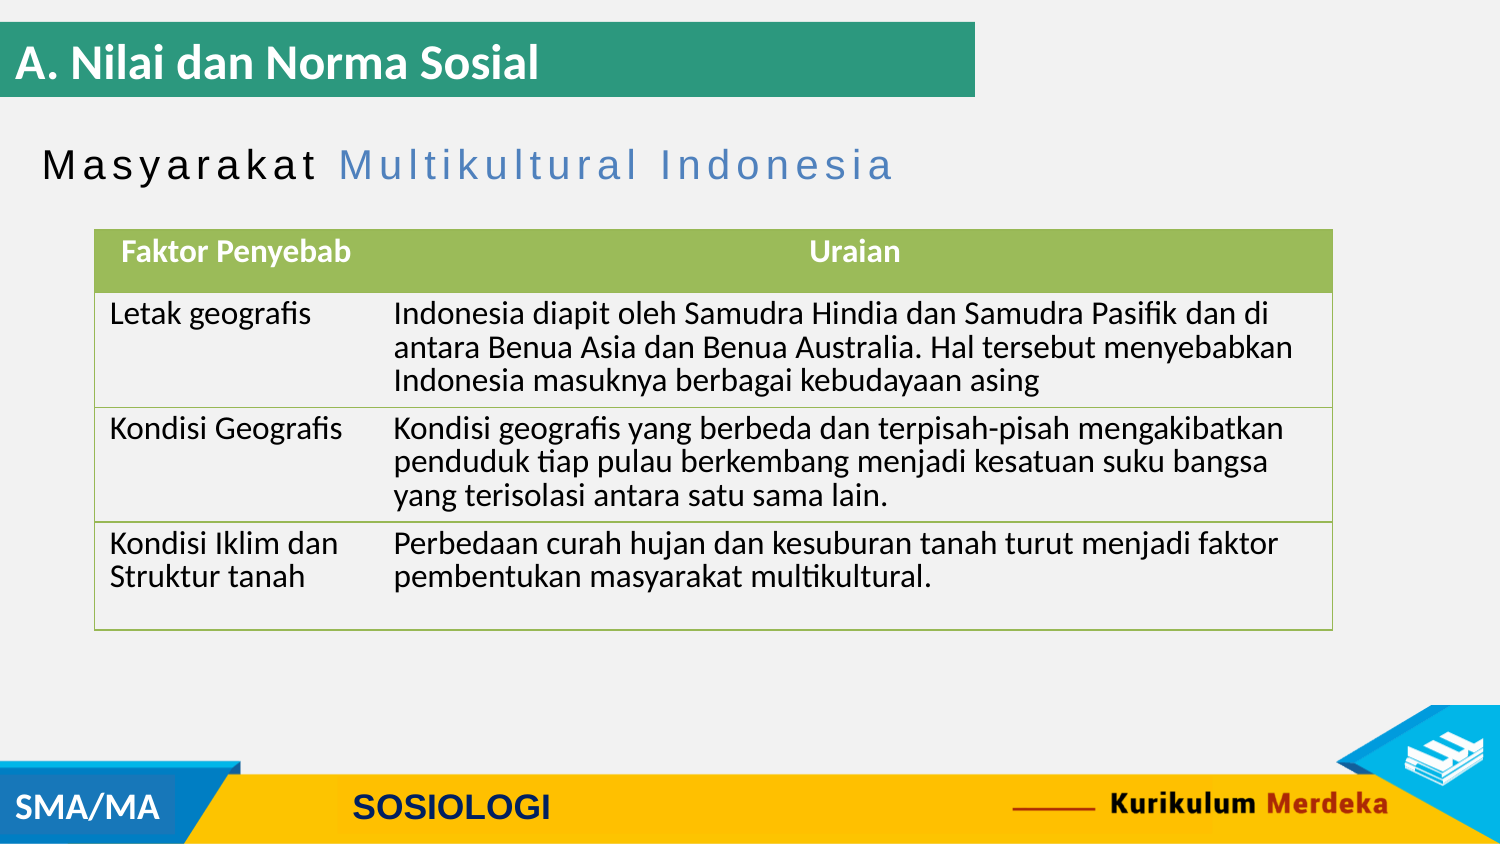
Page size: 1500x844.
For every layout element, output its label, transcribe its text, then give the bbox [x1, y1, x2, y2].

table_cell Perbedaan curah hujan dan kesuburan tanah turut menjadi faktor pembentukan masyarakat multikultural. [378, 523, 1332, 629]
table_header Faktor Penyebab [95, 245, 378, 292]
table_cell Indonesia diapit oleh Samudra Hindia dan Samudra Pasifik dan di antara Benua Asia dan Benua Australia. Hal tersebut menyebabkan Indonesia masuknya berbagai kebudayaan asing [378, 293, 1332, 407]
text_box Masyarakat Multikultural Indonesia [26, 130, 1400, 245]
table_cell Kondisi Iklim dan Struktur tanah [95, 523, 378, 629]
table_cell Letak geografis [95, 293, 378, 407]
table_header Uraian [378, 245, 1332, 292]
table_cell Kondisi Geografis [95, 408, 378, 521]
table_cell Kondisi geografis yang berbeda dan terpisah-pisah mengakibatkan penduduk tiap pulau berkembang menjadi kesatuan suku bangsa yang terisolasi antara satu sama lain. [378, 408, 1332, 521]
text_box A. Nilai dan Norma Sosial [0, 20, 977, 99]
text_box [0, 705, 1500, 844]
